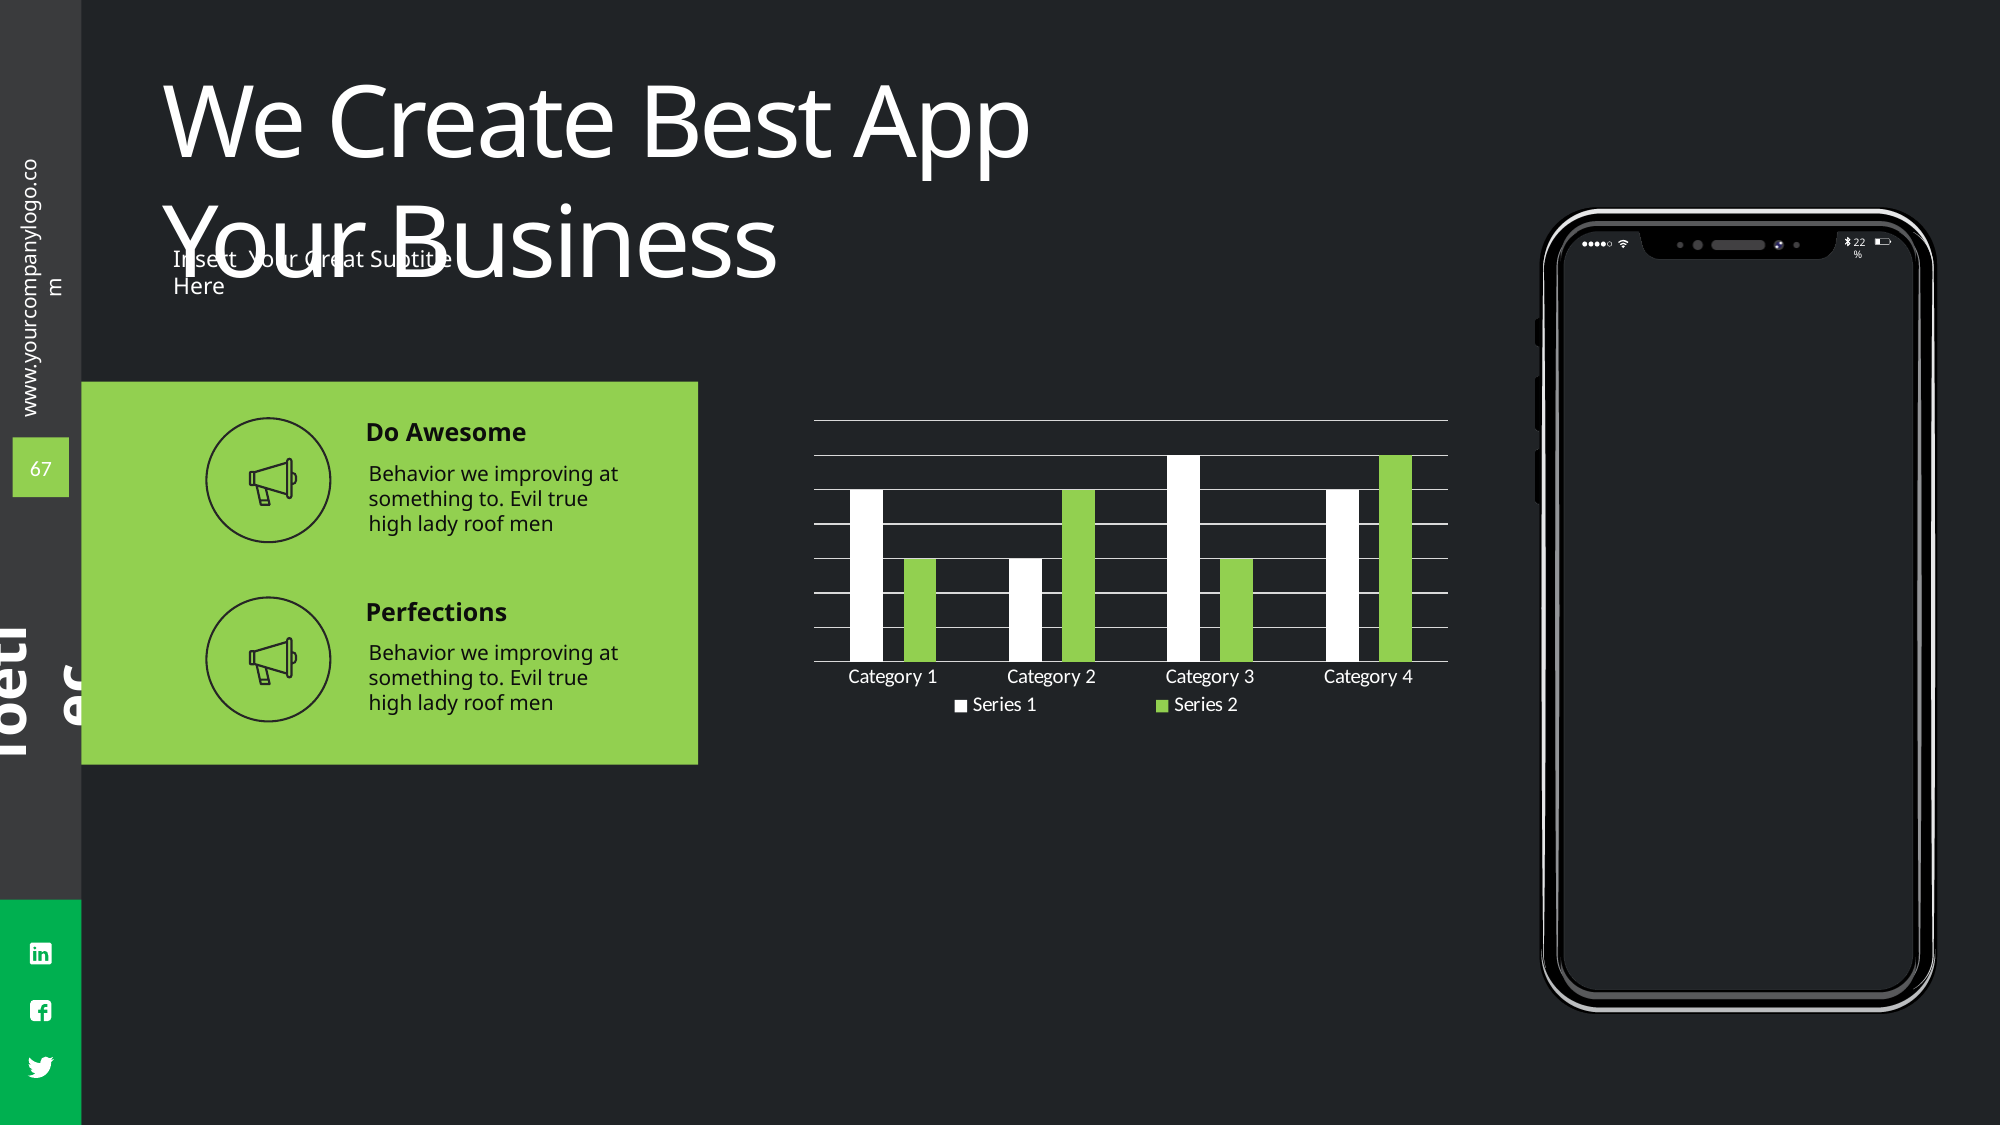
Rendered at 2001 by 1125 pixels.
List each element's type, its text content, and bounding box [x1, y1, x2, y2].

slide_number 67 [12, 437, 69, 498]
chart [794, 409, 1472, 726]
text_box Perfections [350, 588, 647, 645]
picture [1555, 218, 1924, 1000]
text_box [205, 596, 332, 723]
text_box Behavior we improving at something to. Evil true high lady roof men [353, 632, 647, 740]
text_box [80, 381, 699, 766]
picture [698, 381, 1535, 765]
text_box Do Awesome [350, 409, 647, 465]
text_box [1535, 207, 1938, 1014]
text_box [205, 417, 332, 544]
text_box We Create Best App Your Business [147, 117, 1162, 239]
text_box Insert Your Great Subtitle Here [158, 237, 512, 307]
text_box Behavior we improving at something to. Evil true high lady roof men [353, 453, 647, 561]
text_box [248, 636, 298, 686]
text_box [248, 457, 298, 506]
